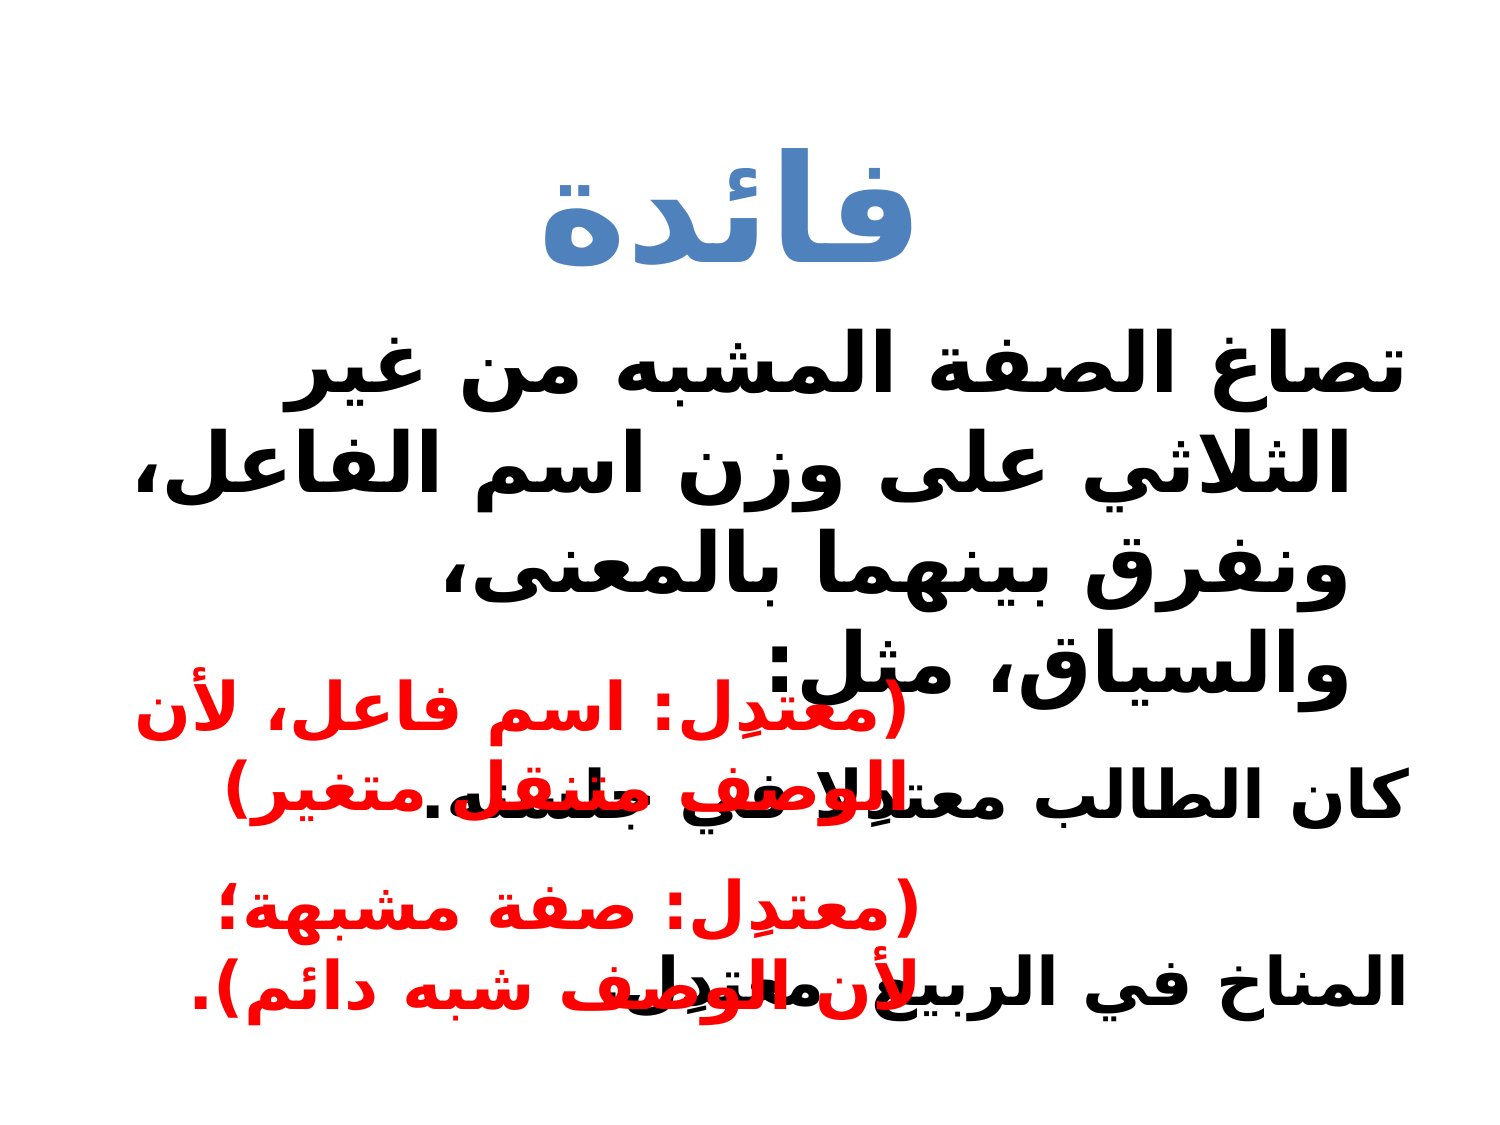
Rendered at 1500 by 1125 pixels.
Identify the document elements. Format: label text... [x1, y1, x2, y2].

list فائدة تصاغ الصفة المشبه من غير الثلاثي على وزن اسم الفاعل، ونفرق بينهما بالمعنى، والسياق، مثل: كان الطالب معتدِلا في جلسته. المناخ في الربيع معتدِل. [37, 105, 1425, 973]
text_box (معتدِل: اسم فاعل، لأن الوصف متنقل متغير) [93, 656, 926, 831]
text_box (معتدِل: صفة مشبهة؛ لأن الوصف شبه دائم). [105, 855, 938, 1031]
